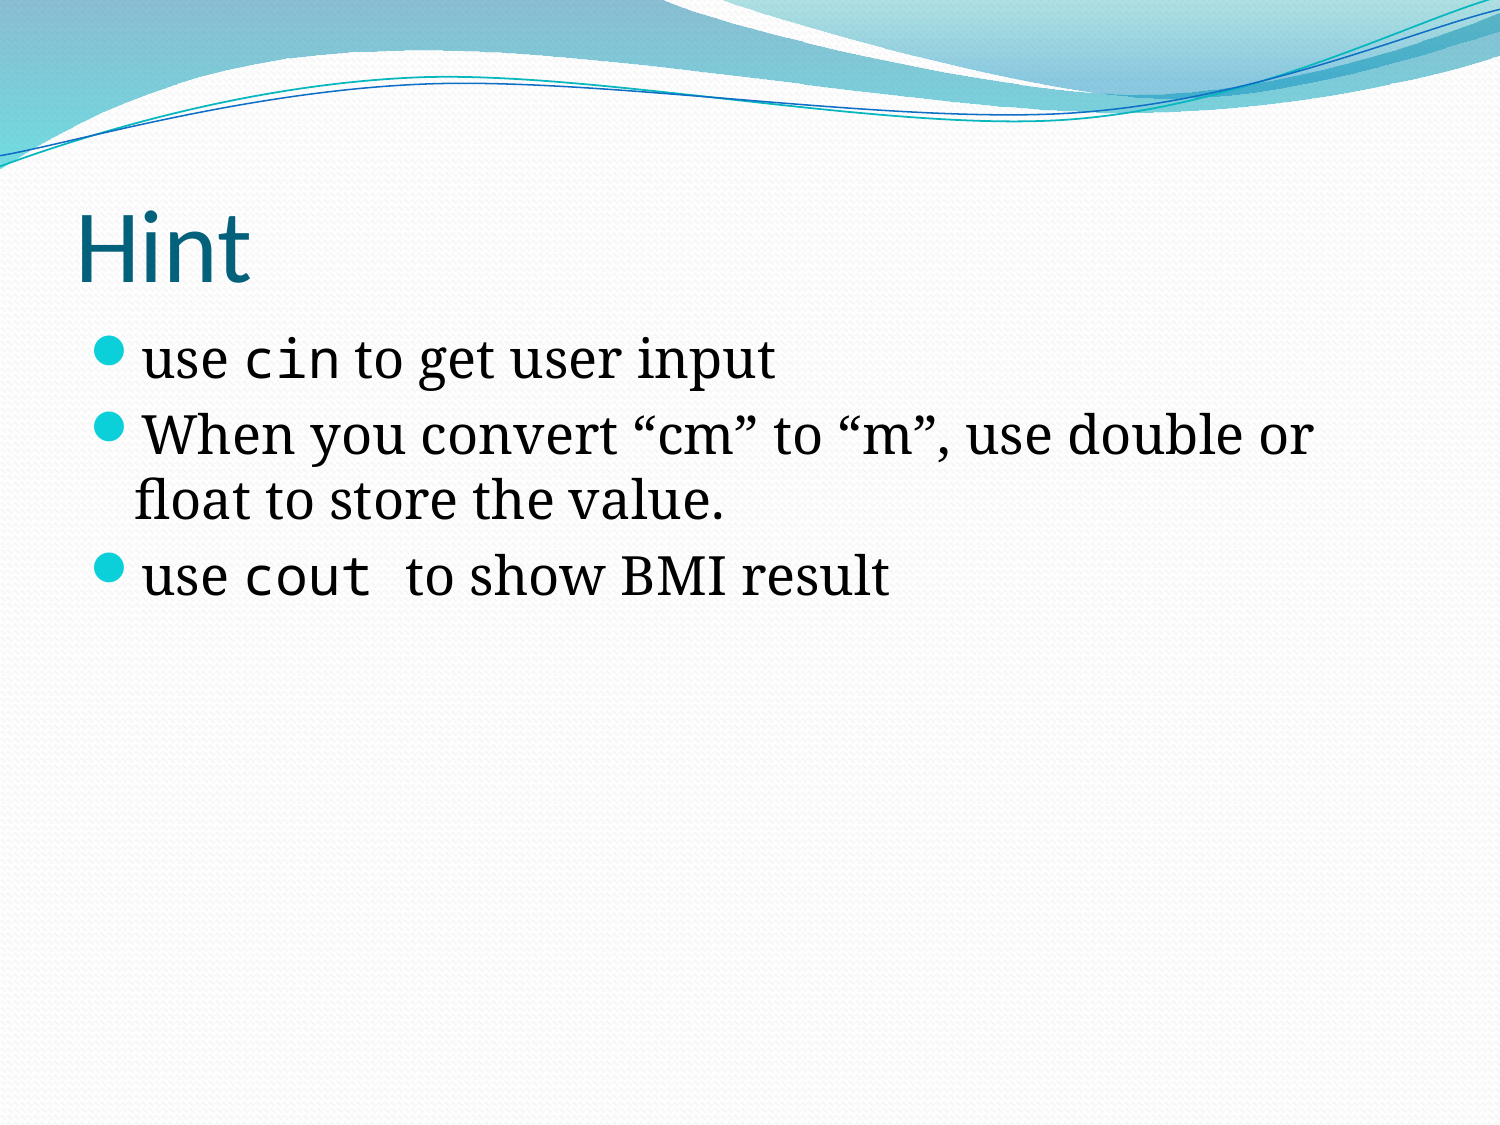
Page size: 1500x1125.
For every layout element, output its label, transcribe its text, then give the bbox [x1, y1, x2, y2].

list use cin to get user input When you convert “cm” to “m”, use double or float to store the value. use cout to show BMI result [75, 317, 1425, 1038]
title Hint [75, 115, 1425, 303]
